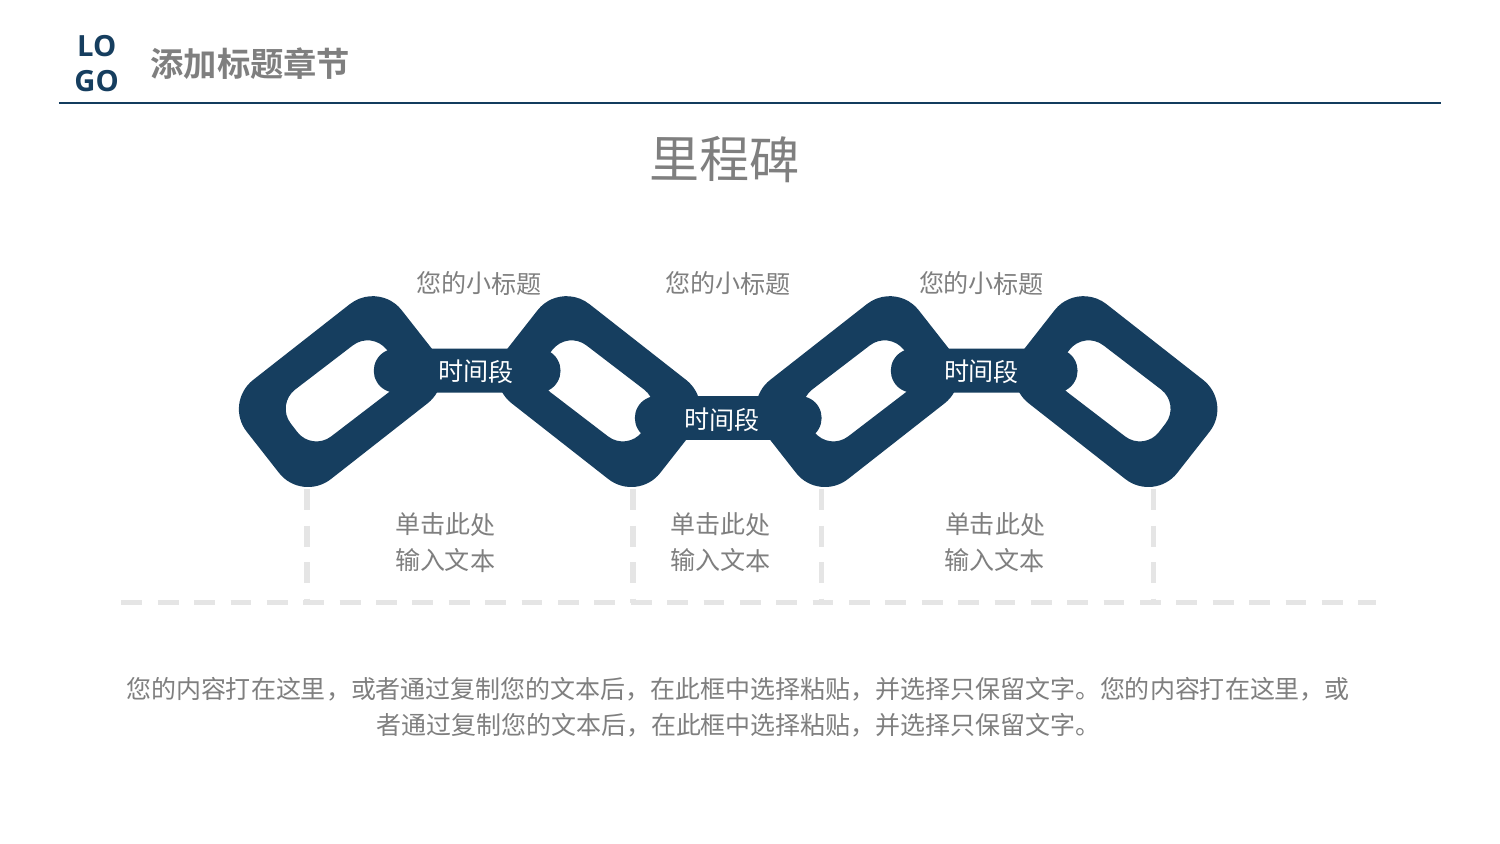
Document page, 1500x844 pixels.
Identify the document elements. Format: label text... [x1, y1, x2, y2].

text_box [888, 349, 901, 392]
text_box 单击此处输入文本 [380, 495, 514, 583]
text_box [769, 393, 955, 490]
text_box [501, 393, 687, 490]
text_box 时间段 [396, 341, 557, 395]
text_box 单击此处输入文本 [655, 495, 789, 583]
text_box 时间段 [901, 341, 1062, 395]
text_box 您的小标题 [901, 254, 1062, 307]
text_box 时间段 [641, 390, 803, 443]
text_box [758, 294, 947, 395]
text_box 您的内容打在这里，或者通过复制您的文本后，在此框中选择粘贴，并选择只保留文字。您的内容打在这里，或者通过复制您的文本后，在此框中选择粘贴，并选择只保留文字。 [101, 659, 1376, 783]
text_box 单击此处输入文本 [929, 495, 1063, 583]
text_box [236, 294, 438, 490]
text_box 添加标题章节 [148, 35, 415, 90]
text_box 里程碑 [368, 112, 1081, 199]
text_box [632, 399, 642, 437]
text_box LO GO [45, 20, 148, 105]
text_box [510, 294, 698, 391]
text_box [1018, 294, 1220, 490]
text_box 您的小标题 [398, 254, 560, 307]
text_box [1062, 347, 1080, 394]
text_box [371, 346, 545, 395]
text_box [802, 394, 824, 442]
text_box [557, 355, 563, 387]
text_box 您的小标题 [648, 254, 809, 307]
